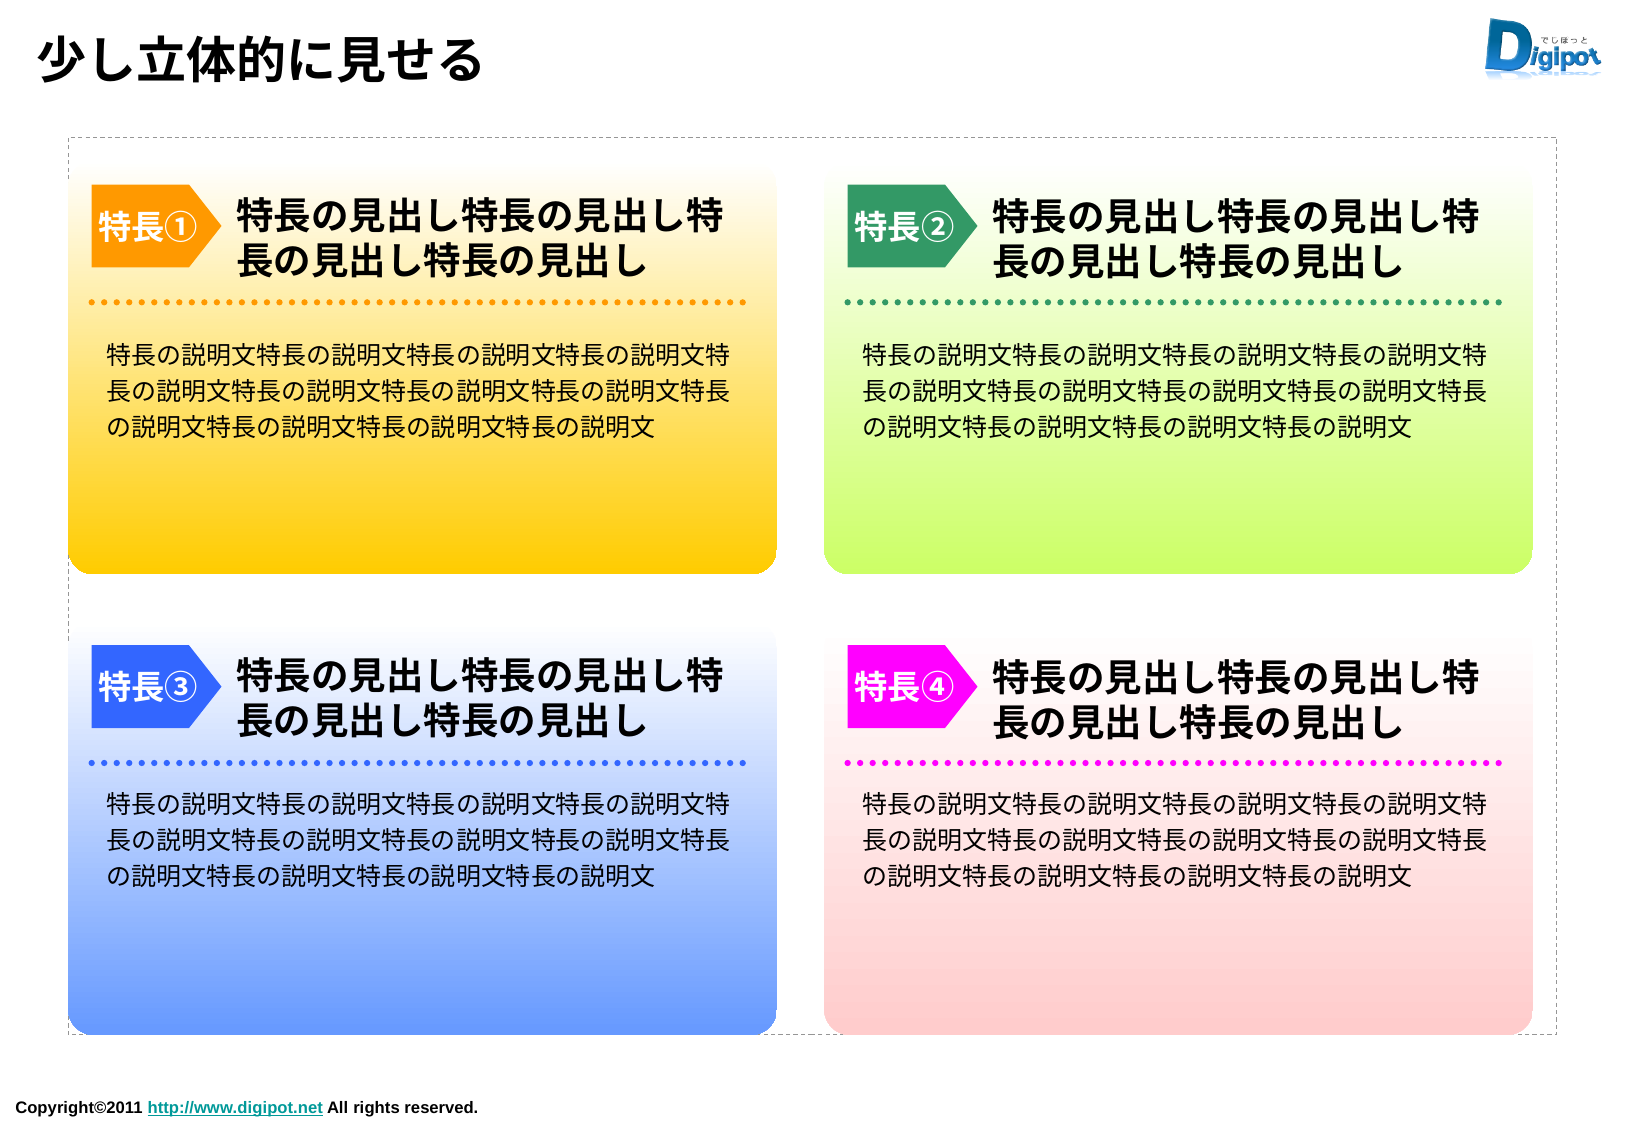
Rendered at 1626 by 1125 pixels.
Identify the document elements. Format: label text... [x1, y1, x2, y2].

text_box 特長の見出し特長の見出し特長の見出し特長の見出し [221, 645, 742, 750]
text_box [68, 160, 777, 575]
text_box 特長の説明文特長の説明文特長の説明文特長の説明文特長の説明文特長の説明文特長の説明文特長の説明文特長の説明文特長の説明文特長の説明文特長の説明文 [91, 325, 754, 449]
text_box 特長② [847, 184, 977, 268]
text_box 特長③ [91, 645, 221, 729]
text_box [68, 621, 777, 1035]
picture [1485, 18, 1602, 82]
text_box 特長の説明文特長の説明文特長の説明文特長の説明文特長の説明文特長の説明文特長の説明文特長の説明文特長の説明文特長の説明文特長の説明文特長の説明文 [91, 774, 754, 898]
text_box 特長① [91, 184, 222, 268]
text_box 特長の説明文特長の説明文特長の説明文特長の説明文特長の説明文特長の説明文特長の説明文特長の説明文特長の説明文特長の説明文特長の説明文特長の説明文 [847, 774, 1510, 898]
text_box [824, 621, 1533, 1035]
text_box [824, 160, 1533, 575]
text_box 特長の見出し特長の見出し特長の見出し特長の見出し [977, 185, 1498, 291]
text_box 特長の説明文特長の説明文特長の説明文特長の説明文特長の説明文特長の説明文特長の説明文特長の説明文特長の説明文特長の説明文特長の説明文特長の説明文 [847, 325, 1510, 449]
text_box 特長の見出し特長の見出し特長の見出し特長の見出し [221, 184, 742, 290]
text_box 特長の見出し特長の見出し特長の見出し特長の見出し [977, 646, 1498, 751]
title 少し立体的に見せる [21, 19, 881, 98]
text_box 特長④ [847, 645, 977, 729]
